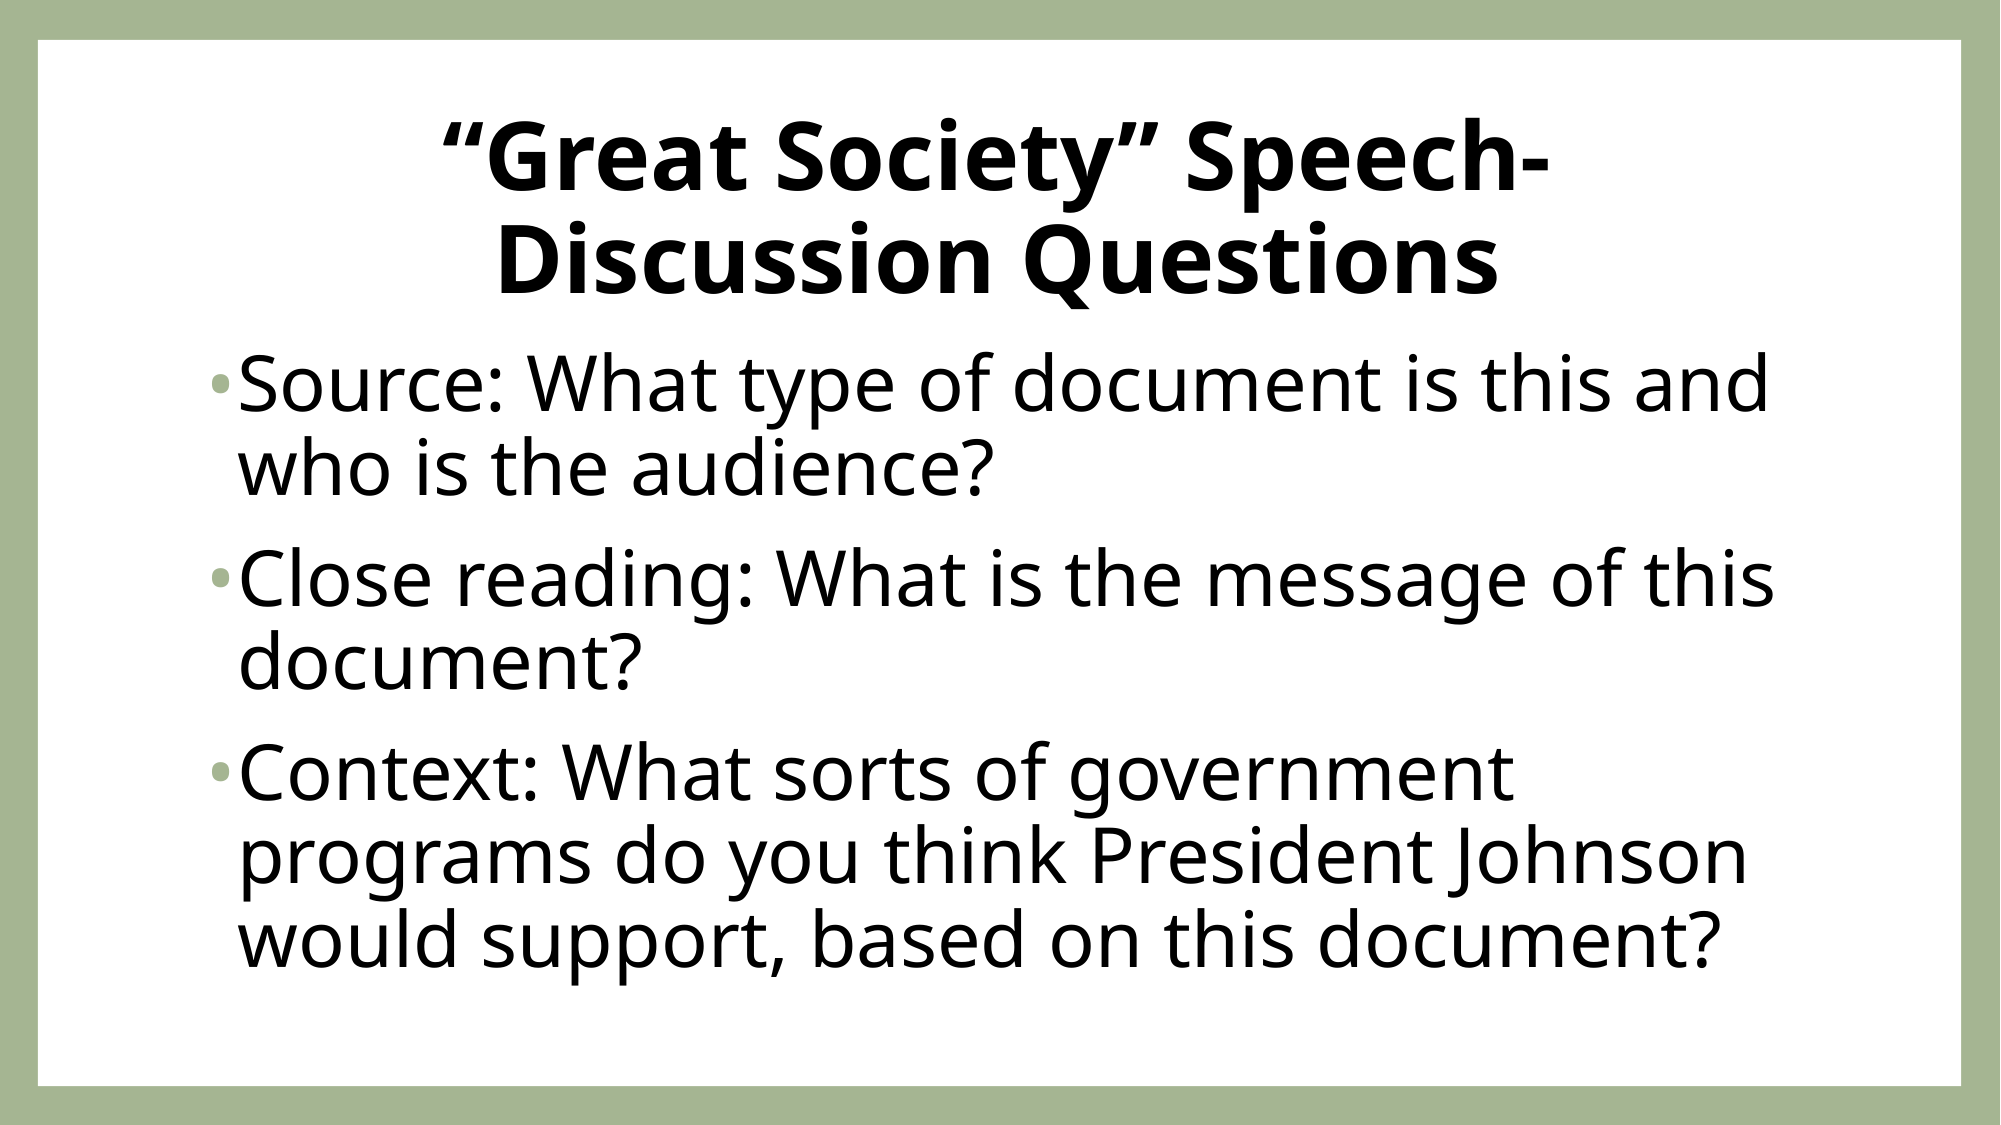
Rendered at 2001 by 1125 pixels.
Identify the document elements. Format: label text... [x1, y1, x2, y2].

title “Great Society” Speech- Discussion Questions [187, 99, 1808, 323]
list Source: What type of document is this and who is the audience? Close reading: What is the message of this document? Context: What sorts of government programs do you think President Johnson would support, based on this document? [187, 337, 1808, 1000]
